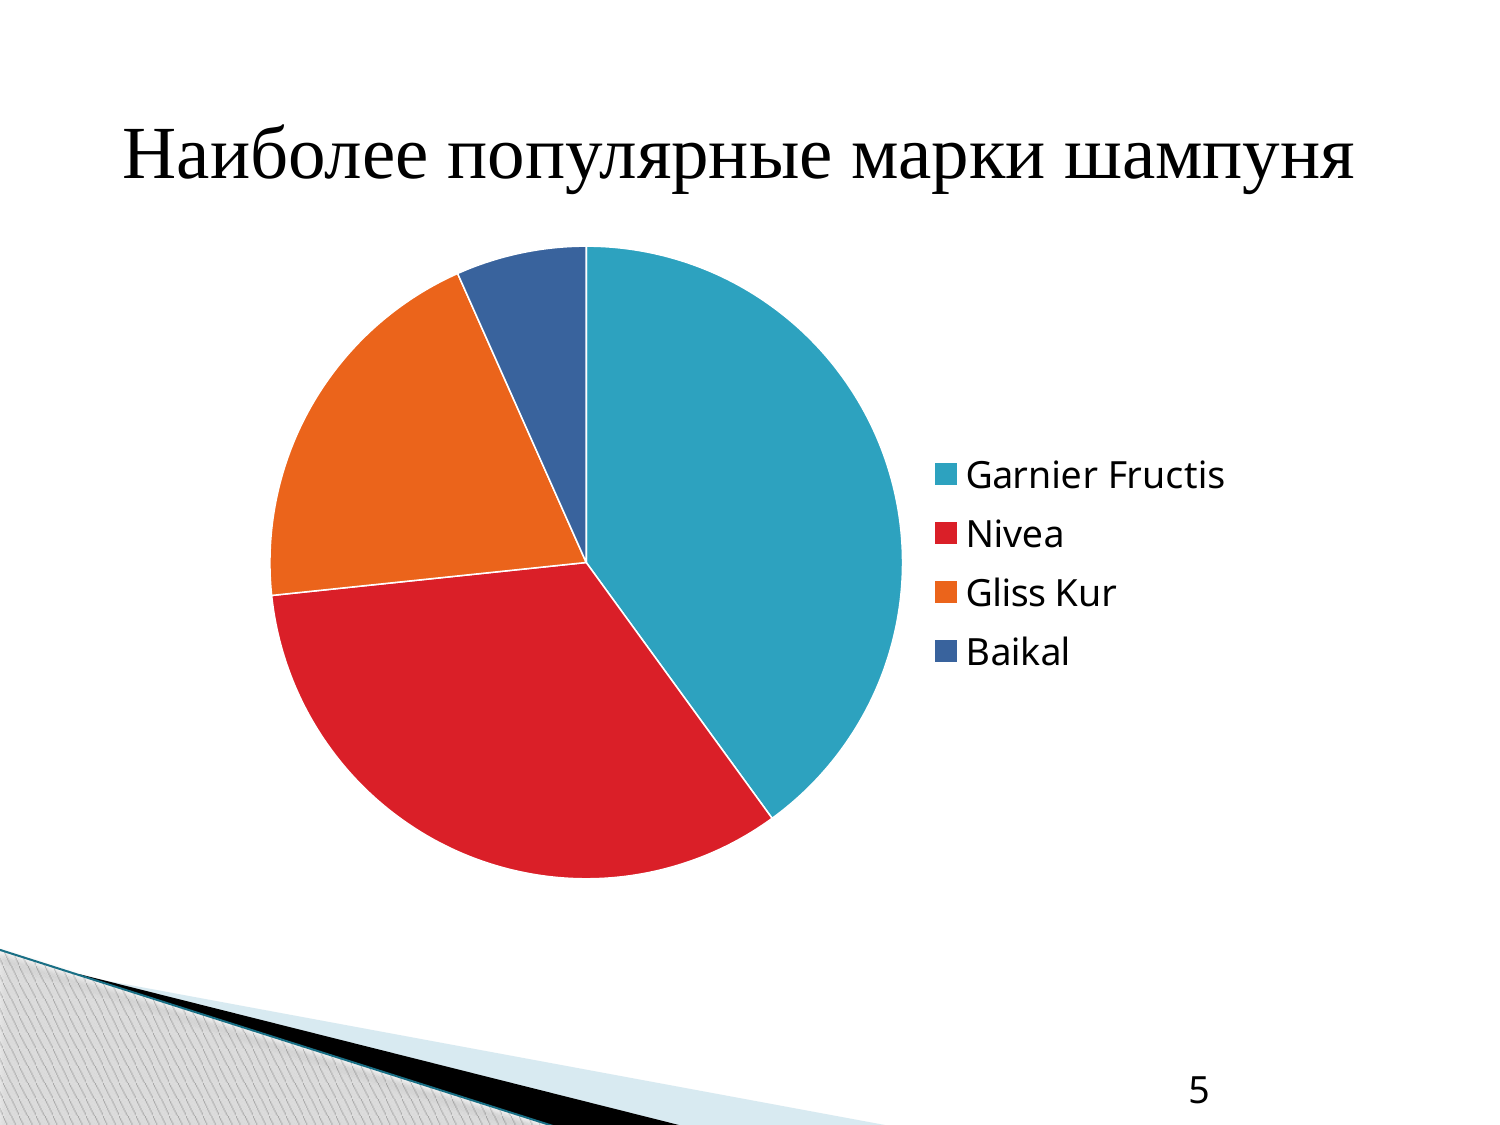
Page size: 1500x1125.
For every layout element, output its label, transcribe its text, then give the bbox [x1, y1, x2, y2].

slide_number 5 [984, 1031, 1225, 1125]
chart [249, 228, 1251, 897]
text_box Наиболее популярные марки шампуня [75, 29, 1424, 268]
